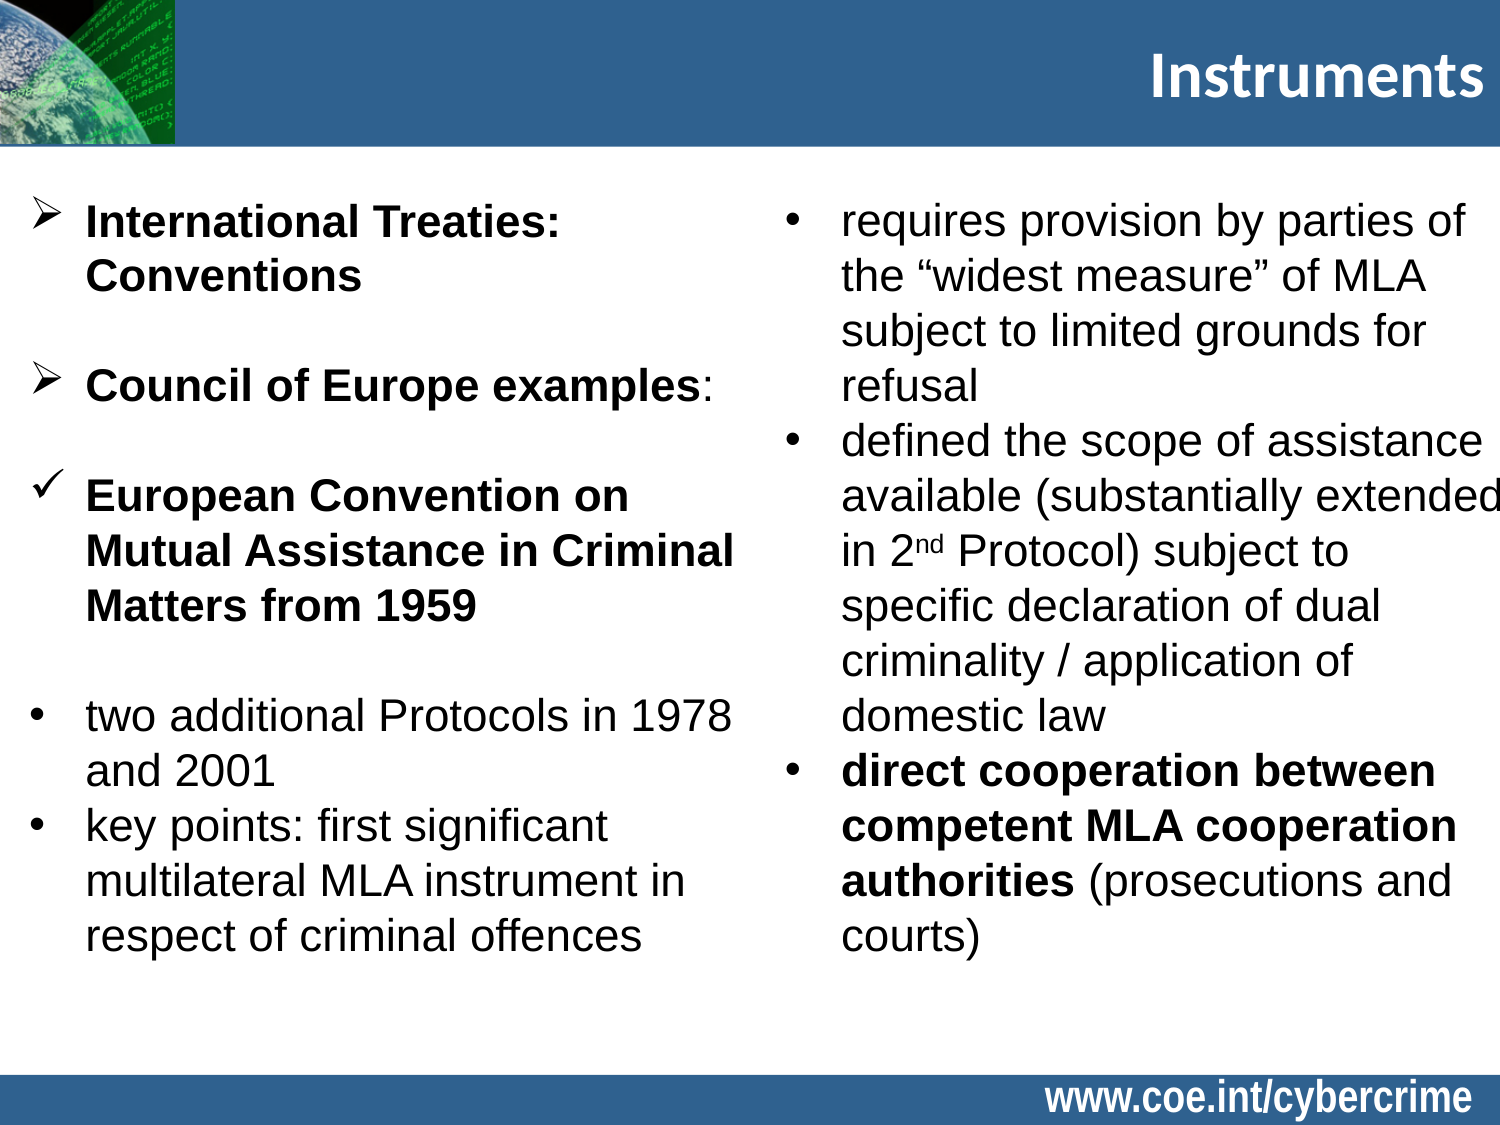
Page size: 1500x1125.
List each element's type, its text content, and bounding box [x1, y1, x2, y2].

picture [0, 0, 175, 144]
text_box requires provision by parties of the “widest measure” of MLA subject to limited grounds for refusal defined the scope of assistance available (substantially extended in 2nd Protocol) subject to specific declaration of dual criminality / application of domestic law direct cooperation between competent MLA cooperation authorities (prosecutions and courts) [770, 183, 1500, 969]
text_box [0, 1073, 1030, 1125]
text_box International Treaties: Conventions Council of Europe examples: European Convention on Mutual Assistance in Criminal Matters from 1959 two additional Protocols in 1978 and 2001 key points: first significant multilateral MLA instrument in respect of criminal offences [14, 183, 765, 1024]
text_box Instruments [177, 0, 1500, 149]
text_box www.coe.int/cybercrime [1030, 1059, 1500, 1125]
